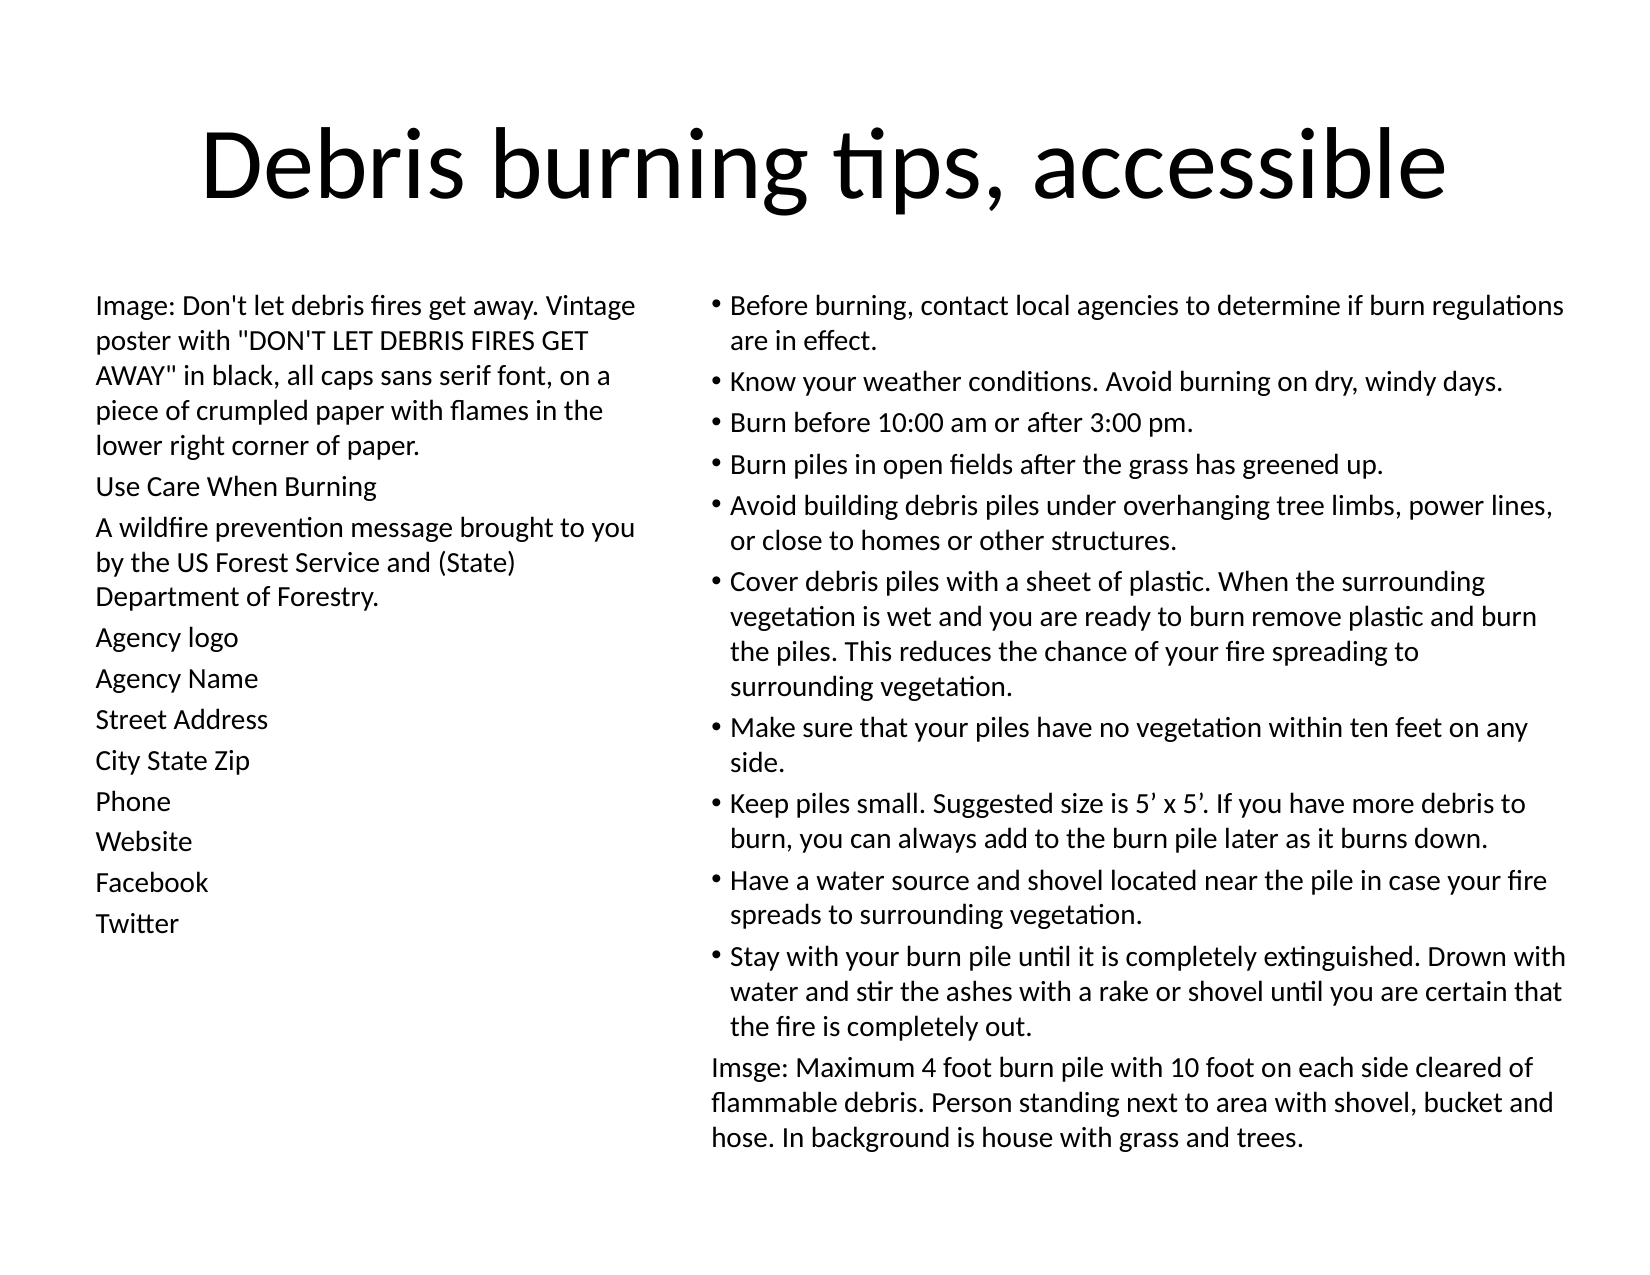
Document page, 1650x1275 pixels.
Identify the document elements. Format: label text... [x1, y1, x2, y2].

text_box Before burning, contact local agencies to determine if burn regulations are in effect. Know your weather conditions. Avoid burning on dry, windy days. Burn before 10:00 am or after 3:00 pm. Burn piles in open fields after the grass has greened up. Avoid building debris piles under overhanging tree limbs, power lines, or close to homes or other structures. Cover debris piles with a sheet of plastic. When the surrounding vegetation is wet and you are ready to burn remove plastic and burn the piles. This reduces the chance of your fire spreading to surrounding vegetation. Make sure that your piles have no vegetation within ten feet on any side. Keep piles small. Suggested size is 5’ x 5’. If you have more debris to burn, you can always add to the burn pile later as it burns down. Have a water source and shovel located near the pile in case your fire spreads to surrounding vegetation. Stay with your burn pile until it is completely extinguished. Drown with water and stir the ashes with a rake or shovel until you are certain that the fire is completely out. Imsge: Maximum 4 foot burn pile with 10 foot on each side cleared of flammable debris. Person standing next to area with shovel, bucket and hose. In background is house with grass and trees. [711, 286, 1568, 1128]
title Debris burning tips, accessible [82, 51, 1568, 264]
list Image: Don't let debris fires get away. Vintage poster with "DON'T LET DEBRIS FIRES GET AWAY" in black, all caps sans serif font, on a piece of crumpled paper with flames in the lower right corner of paper. Use Care When Burning A wildfire prevention message brought to you by the US Forest Service and (State) Department of Forestry. Agency logo Agency Name Street Address City State Zip Phone Website Facebook Twitter [95, 286, 663, 969]
